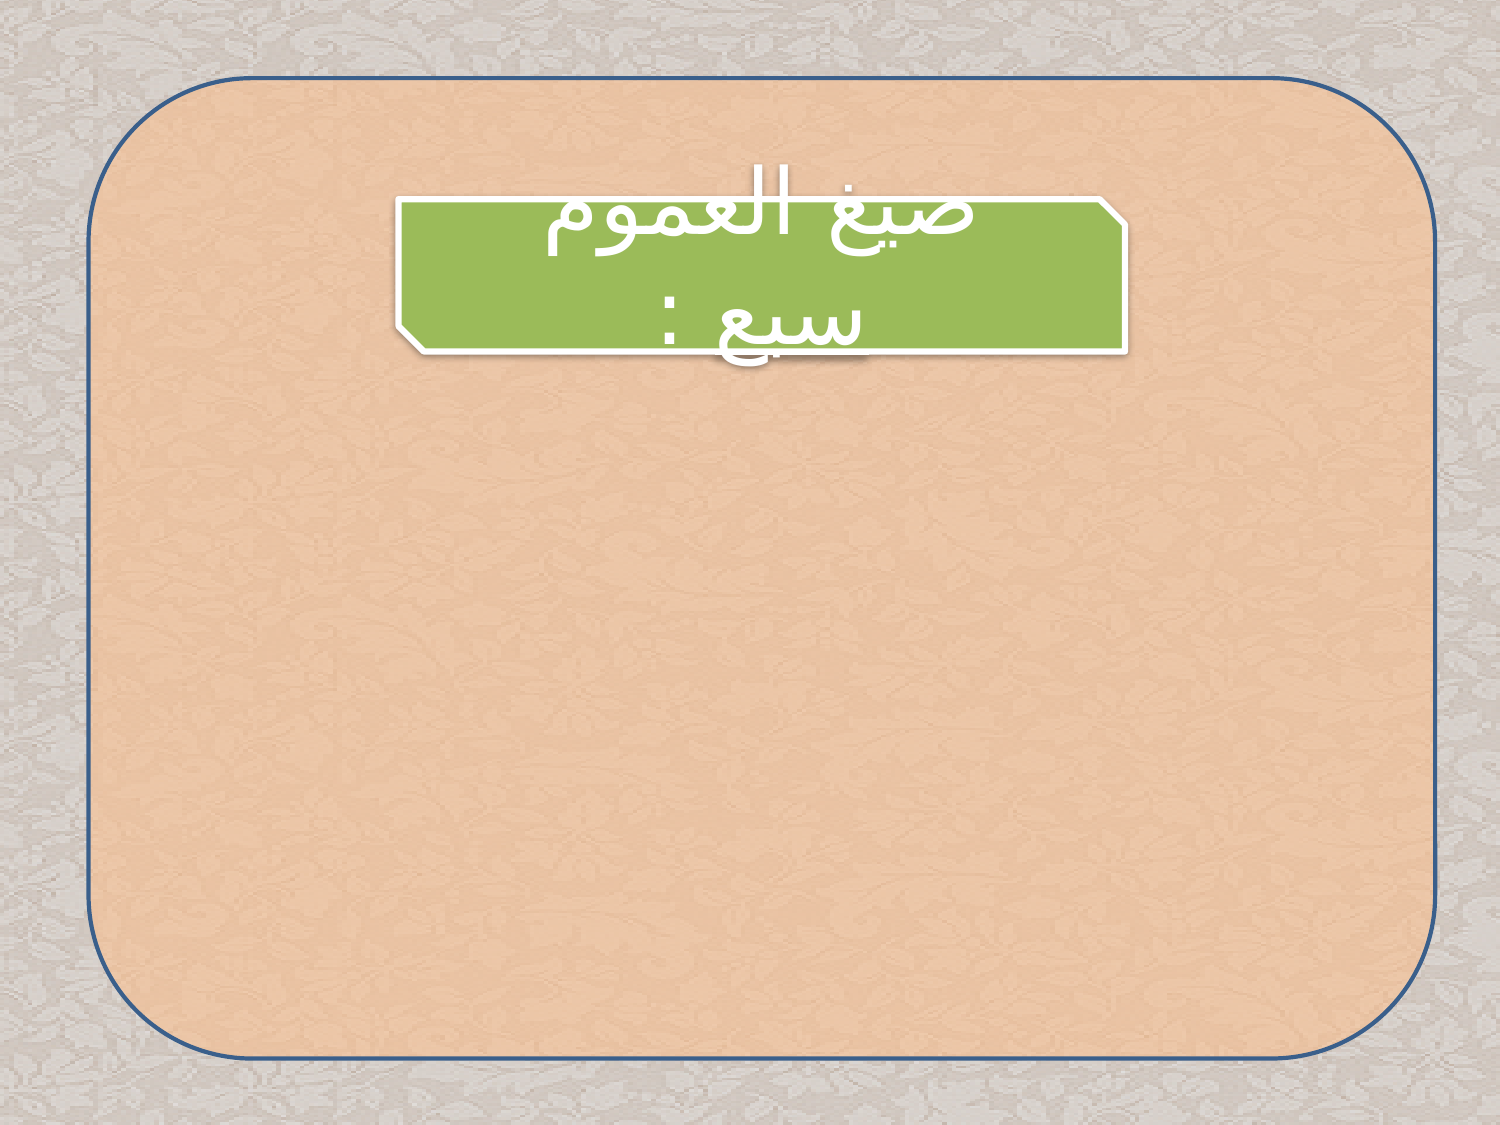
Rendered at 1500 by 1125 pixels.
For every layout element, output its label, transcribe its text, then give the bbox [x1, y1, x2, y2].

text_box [163, 245, 1348, 798]
text_box [86, 76, 1438, 1061]
text_box صيغ العموم سبع : [395, 196, 1129, 244]
